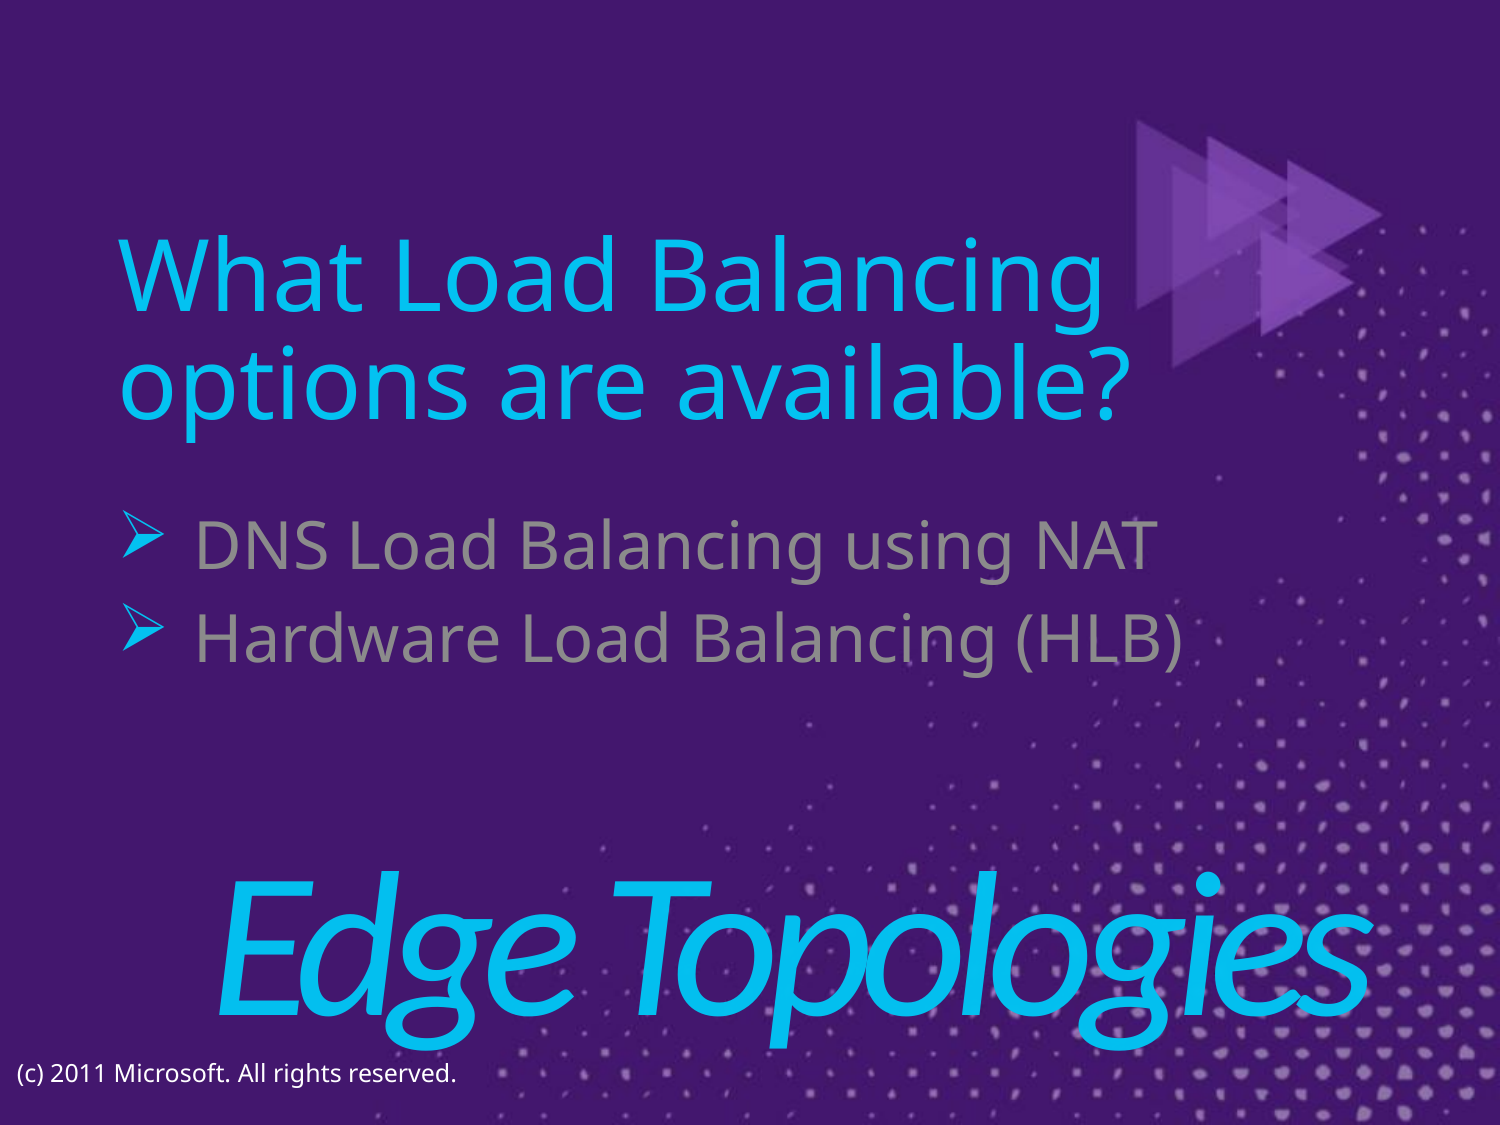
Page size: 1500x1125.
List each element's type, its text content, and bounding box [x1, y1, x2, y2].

list Edge Topologies [131, 800, 1392, 1027]
picture [404, 1027, 453, 1037]
title What Load Balancing options are available? [102, 208, 1251, 458]
picture [1097, 1027, 1146, 1038]
subtitle DNS Load Balancing using NAT Hardware Load Balancing (HLB) [102, 495, 1251, 571]
picture [0, 0, 1500, 1125]
footer (c) 2011 Microsoft. All rights reserved. [0, 1042, 475, 1103]
